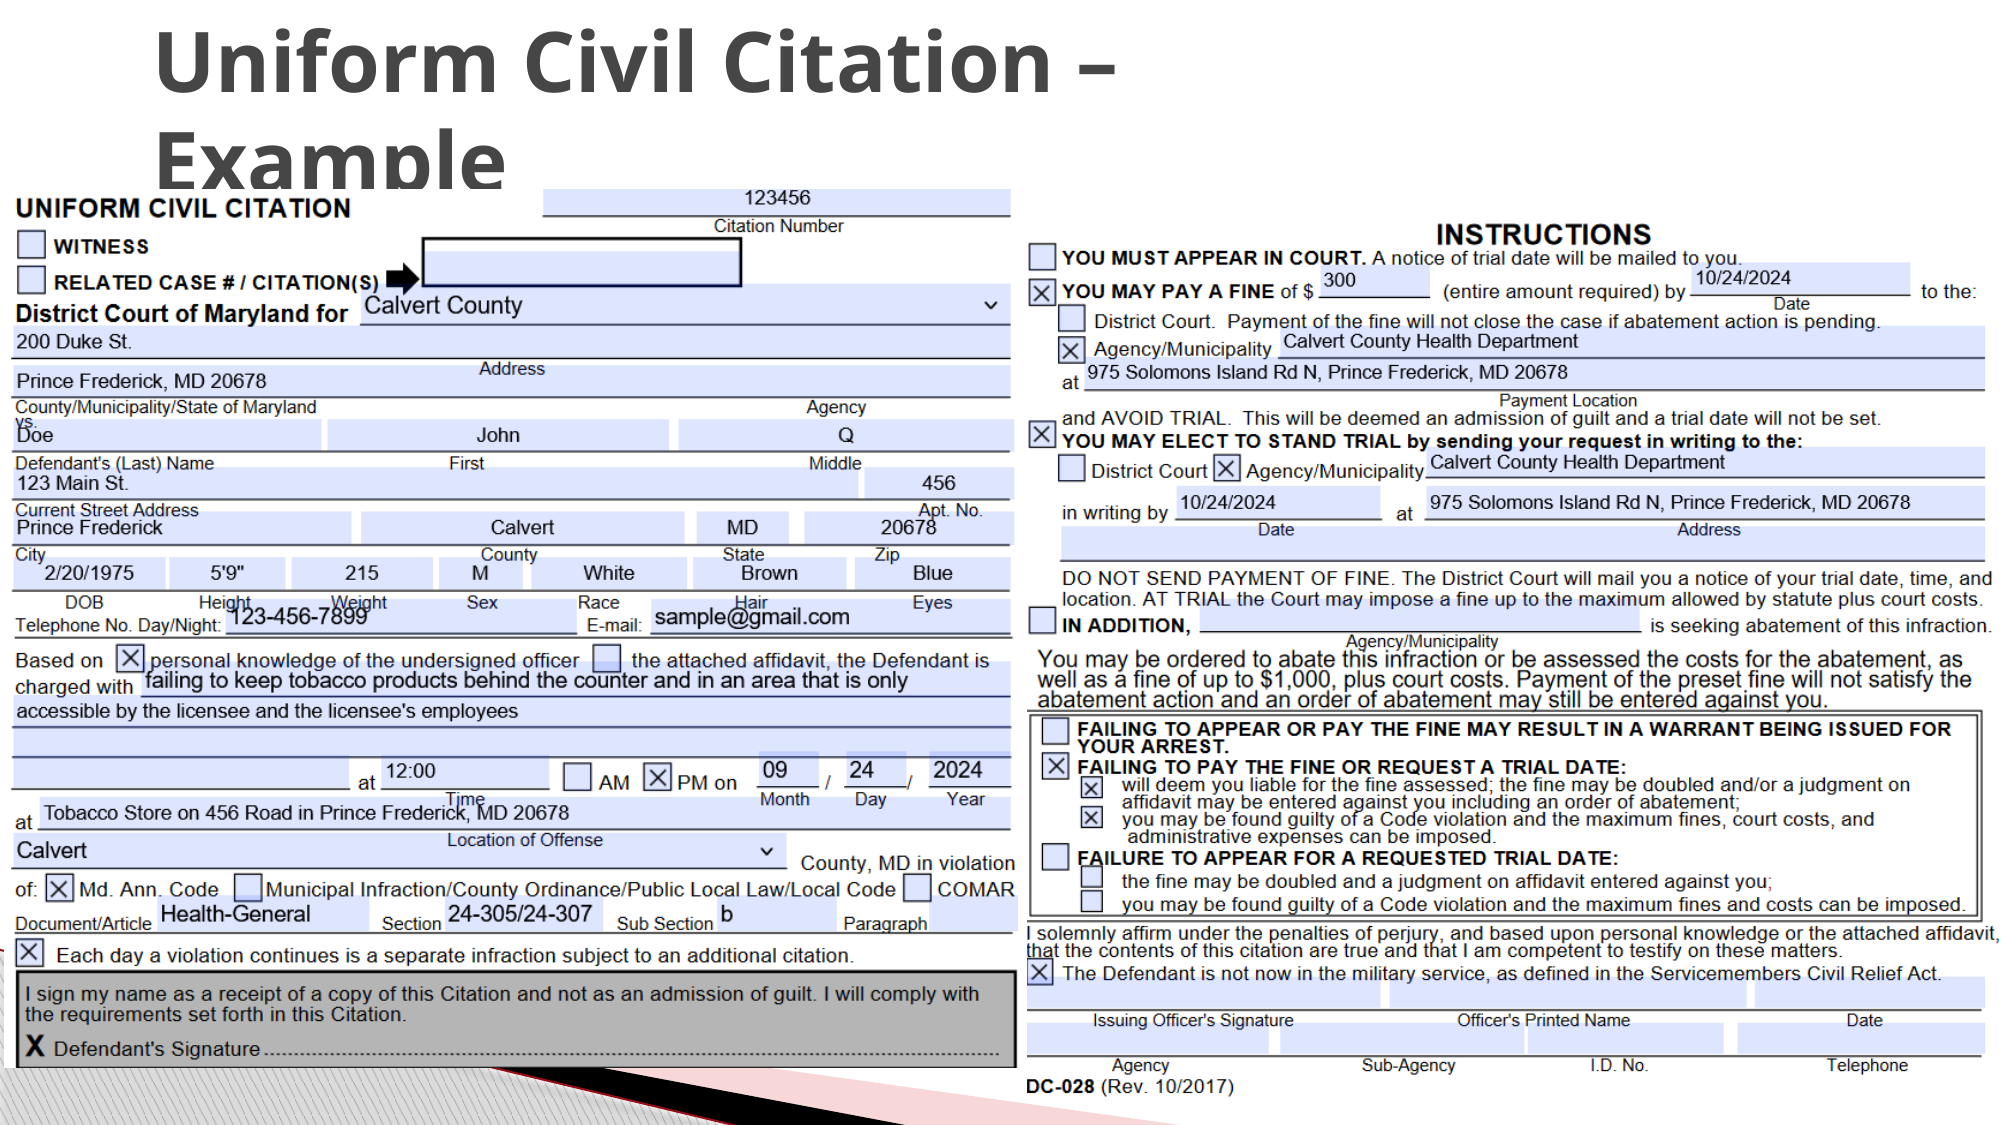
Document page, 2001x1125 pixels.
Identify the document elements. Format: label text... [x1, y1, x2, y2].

picture [1026, 221, 1999, 1100]
picture [3, 189, 1018, 1068]
title Uniform Civil Citation – Example [137, 0, 1474, 218]
